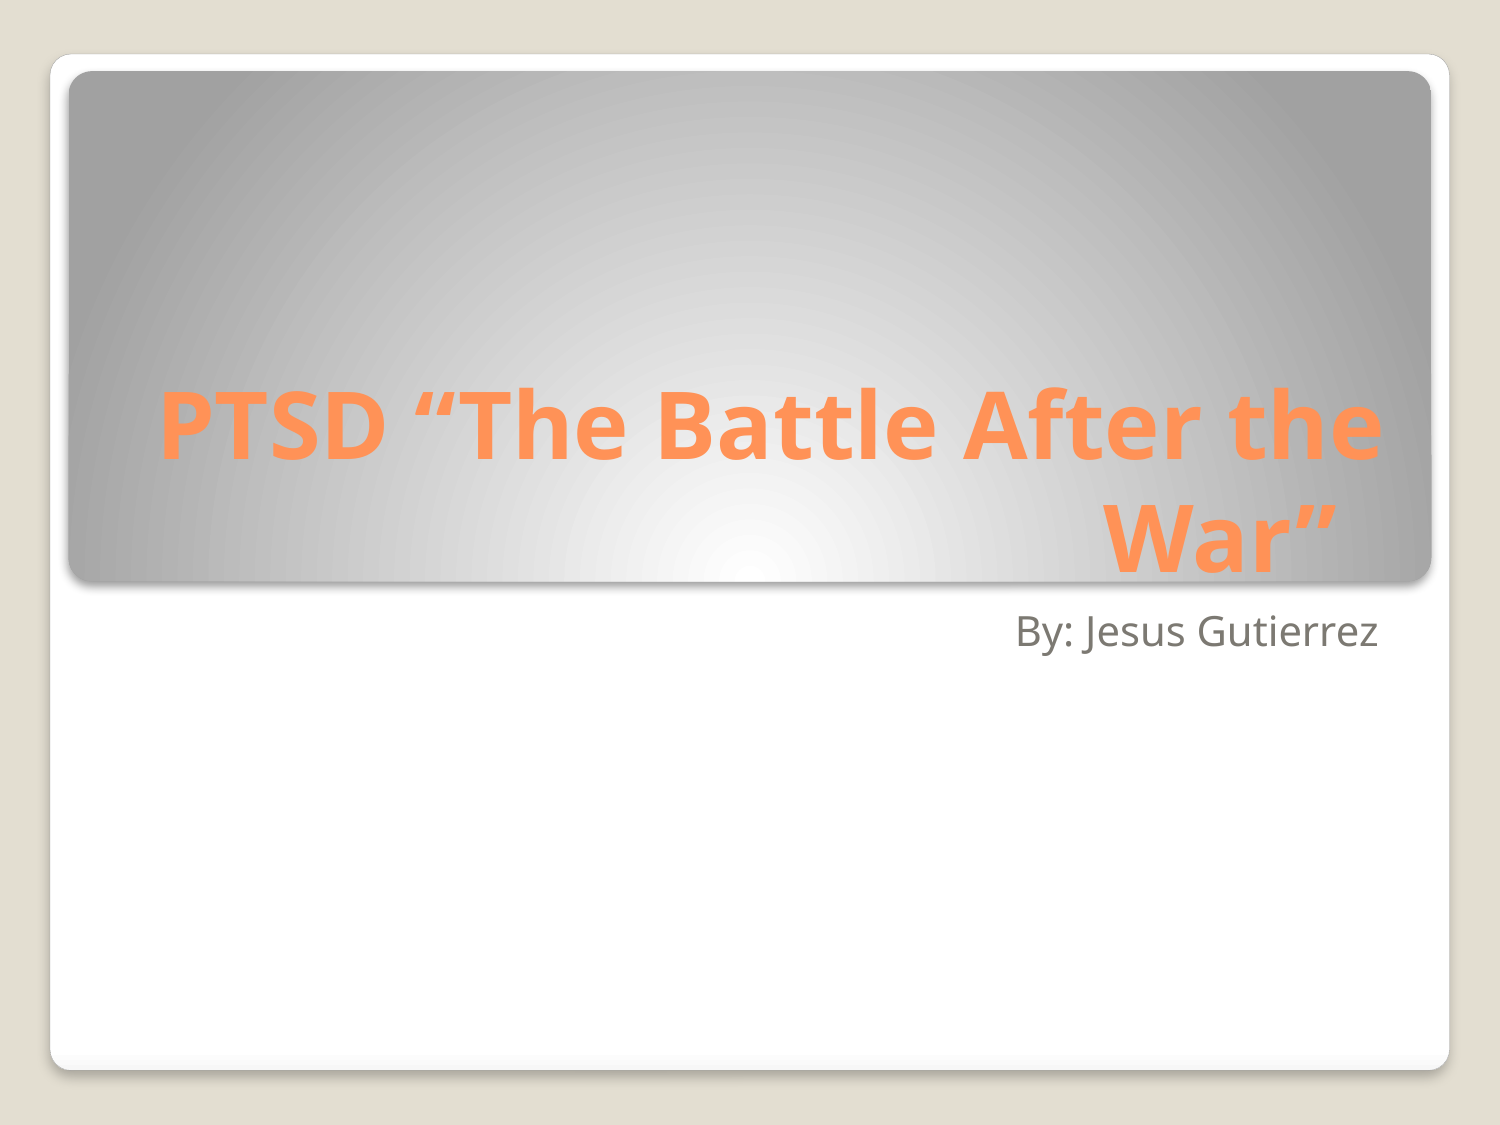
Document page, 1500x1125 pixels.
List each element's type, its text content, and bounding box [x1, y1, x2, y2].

title PTSD “The Battle After the War” [118, 298, 1394, 599]
subtitle By: Jesus Gutierrez [118, 604, 1394, 755]
